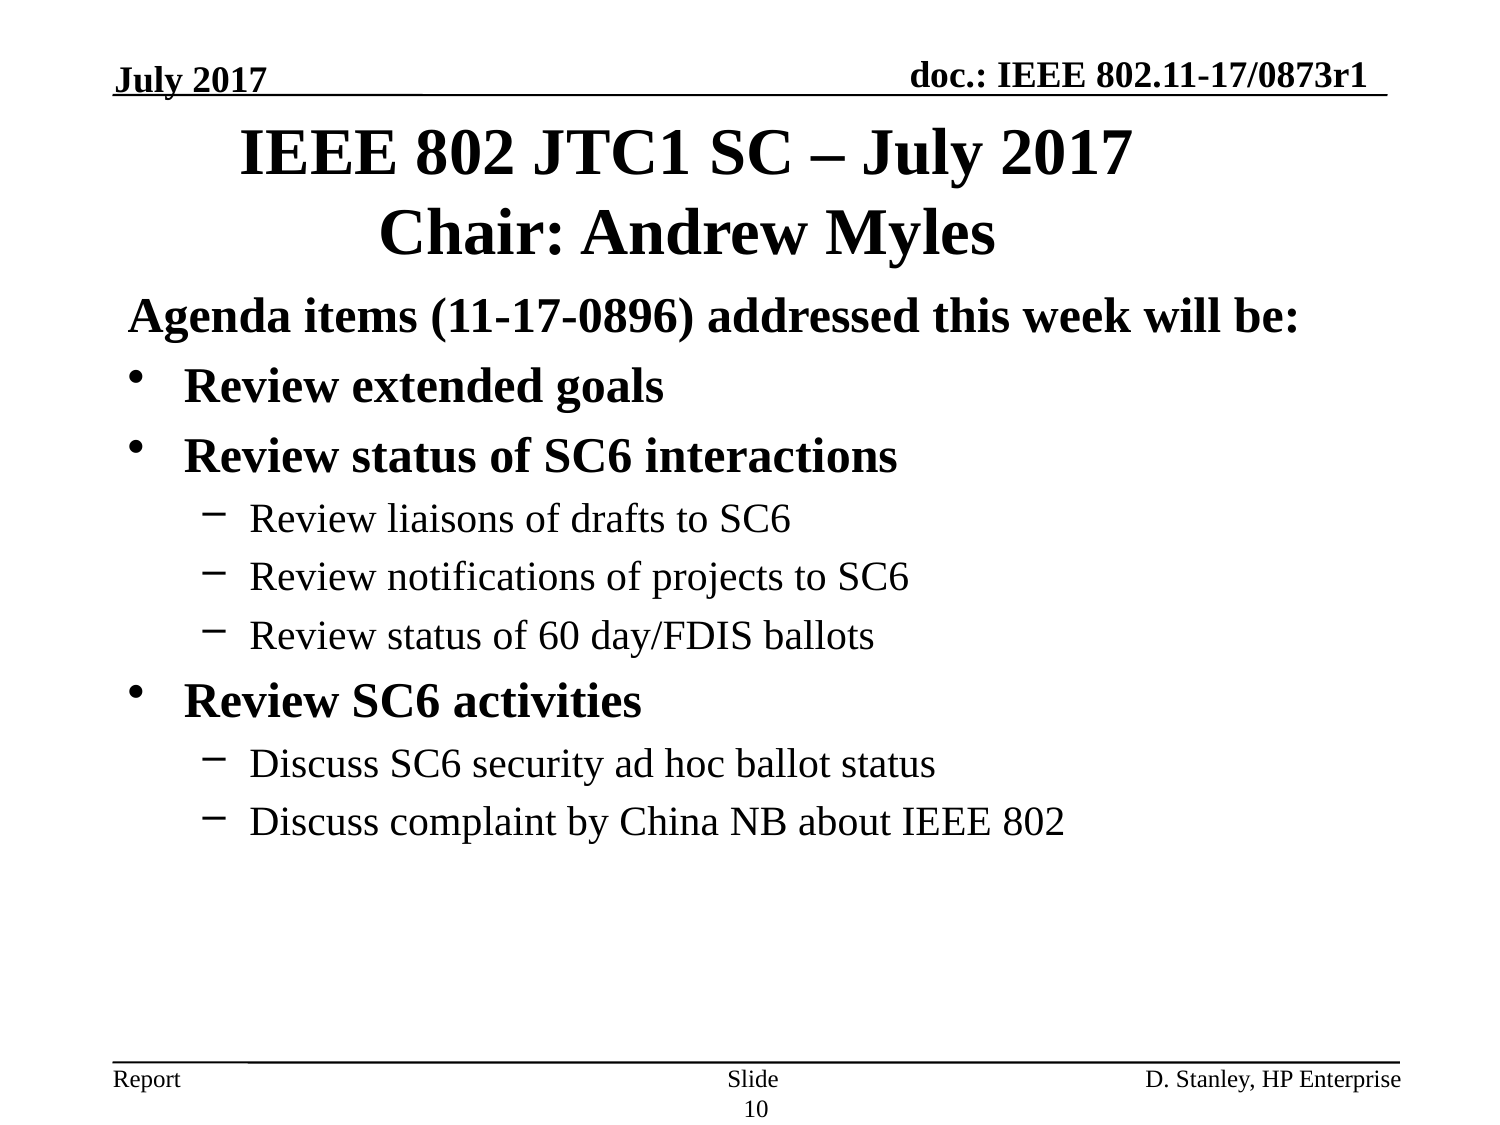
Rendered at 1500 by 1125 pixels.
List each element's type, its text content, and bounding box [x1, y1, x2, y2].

slide_number Slide 10 [720, 1062, 792, 1093]
footer D. Stanley, HP Enterprise [1034, 1062, 1402, 1093]
title IEEE 802 JTC1 SC – July 2017 Chair: Andrew Myles [50, 99, 1325, 275]
list Agenda items (11-17-0896) addressed this week will be: Review extended goals Review status of SC6 interactions Review liaisons of drafts to SC6 Review notifications of projects to SC6 Review status of 60 day/FDIS ballots Review SC6 activities Discuss SC6 security ad hoc ballot status Discuss complaint by China NB about IEEE 802 [112, 275, 1463, 938]
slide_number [114, 54, 274, 99]
